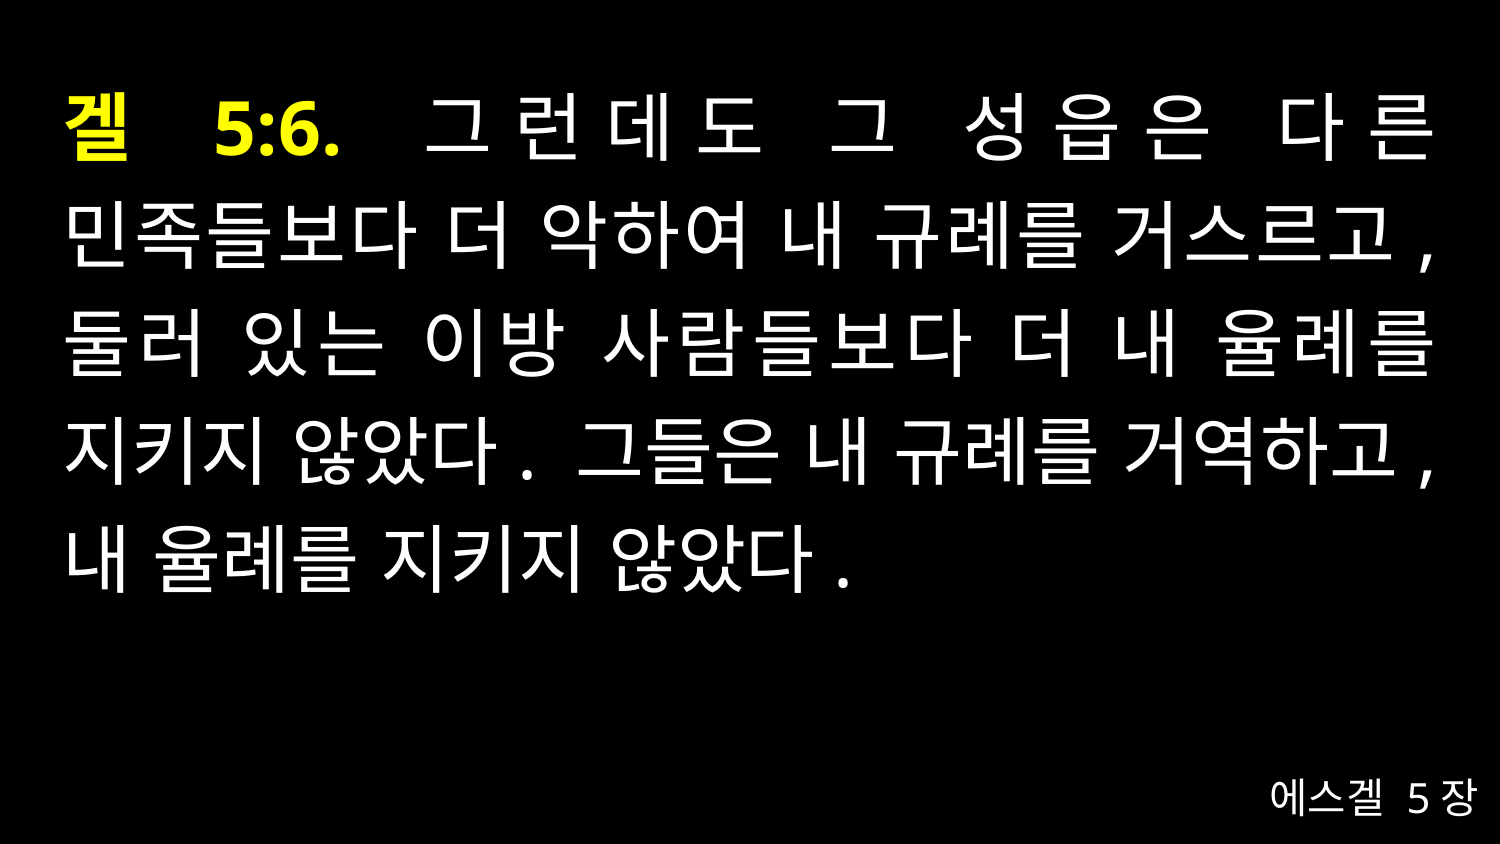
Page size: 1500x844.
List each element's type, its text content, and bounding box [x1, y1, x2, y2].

title 겔 5:6. 그런데도 그 성읍은 다른 민족들보다 더 악하여 내 규례를 거스르고, 둘러 있는 이방 사람들보다 더 내 율례를 지키지 않았다. 그들은 내 규례를 거역하고, 내 율례를 지키지 않았다. [0, 0, 1500, 844]
subtitle 에스겔 5장 [916, 770, 1500, 844]
